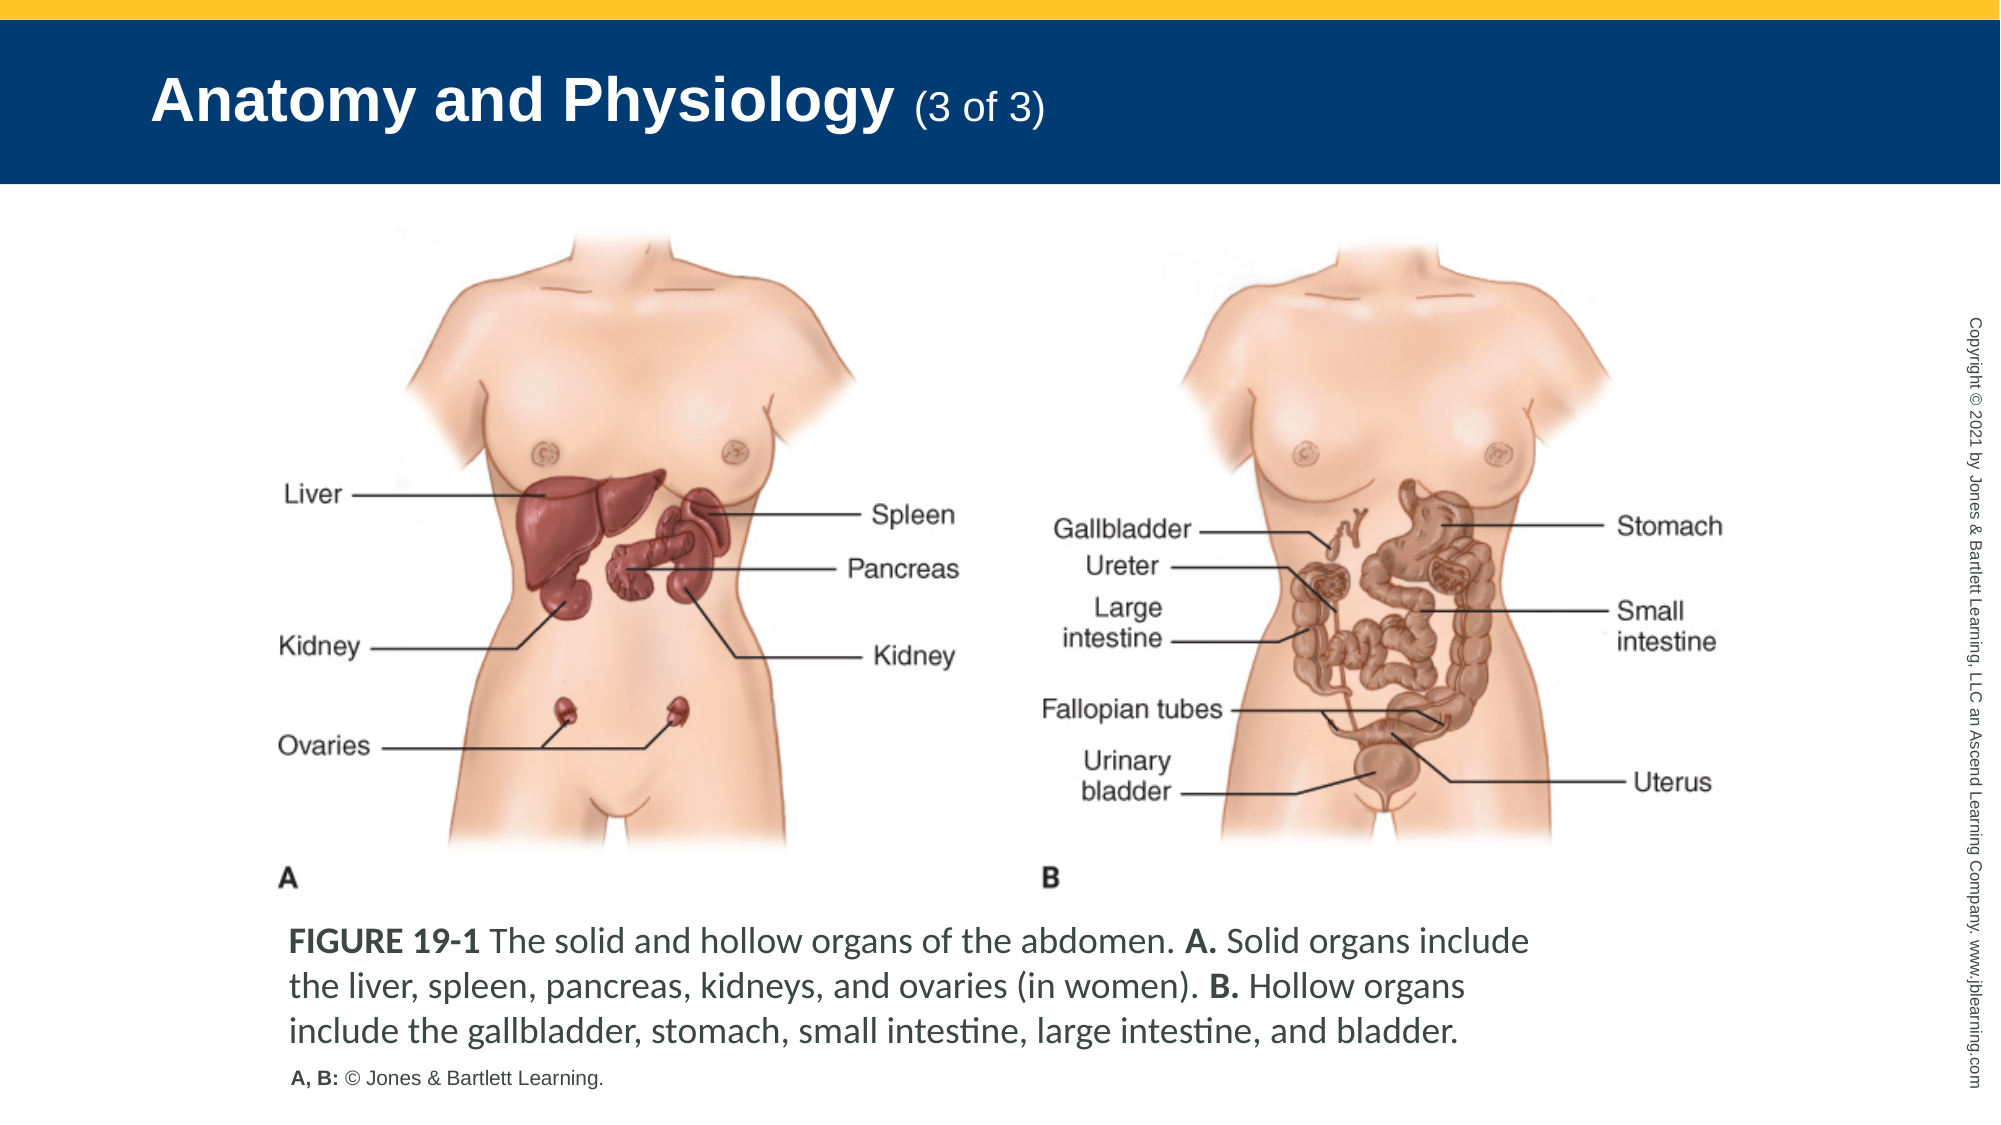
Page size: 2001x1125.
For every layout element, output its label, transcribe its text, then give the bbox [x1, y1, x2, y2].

title Anatomy and Physiology (3 of 3) [0, 19, 2000, 185]
text_box A, B: © Jones & Bartlett Learning. [275, 1057, 620, 1098]
picture [253, 224, 1747, 907]
text_box FIGURE 19-1 The solid and hollow organs of the abdomen. A. Solid organs include the liver, spleen, pancreas, kidneys, and ovaries (in women). B. Hollow organs include the gallbladder, stomach, small intestine, large intestine, and bladder. [274, 908, 1549, 1058]
